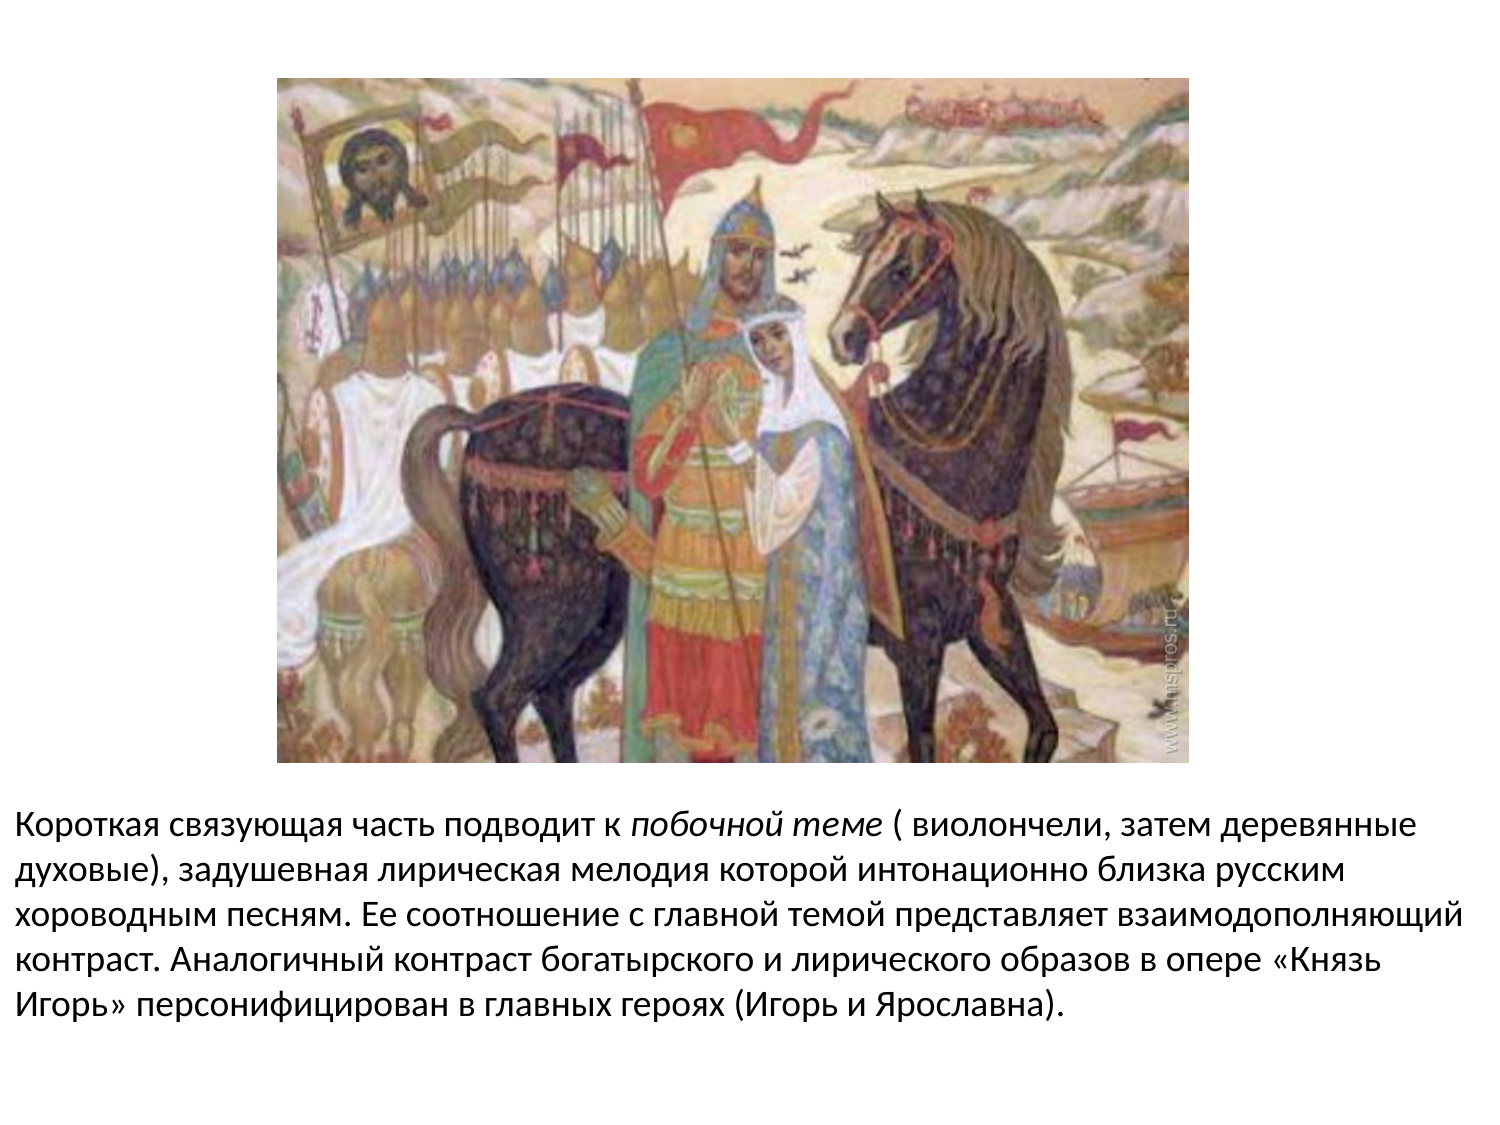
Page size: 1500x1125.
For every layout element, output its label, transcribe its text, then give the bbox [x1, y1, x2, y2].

picture [277, 77, 1190, 764]
text_box Короткая связующая часть подводит к побочной теме ( виолончели, затем деревянные духовые), задушевная лирическая мелодия которой интонационно близка русским хороводным песням. Ее соотношение с главной темой представляет взаимодополняющий контраст. Аналогичный контраст богатырского и лирического образов в опере «Князь Игорь» персонифицирован в главных героях (Игорь и Ярославна). [0, 791, 1500, 1032]
